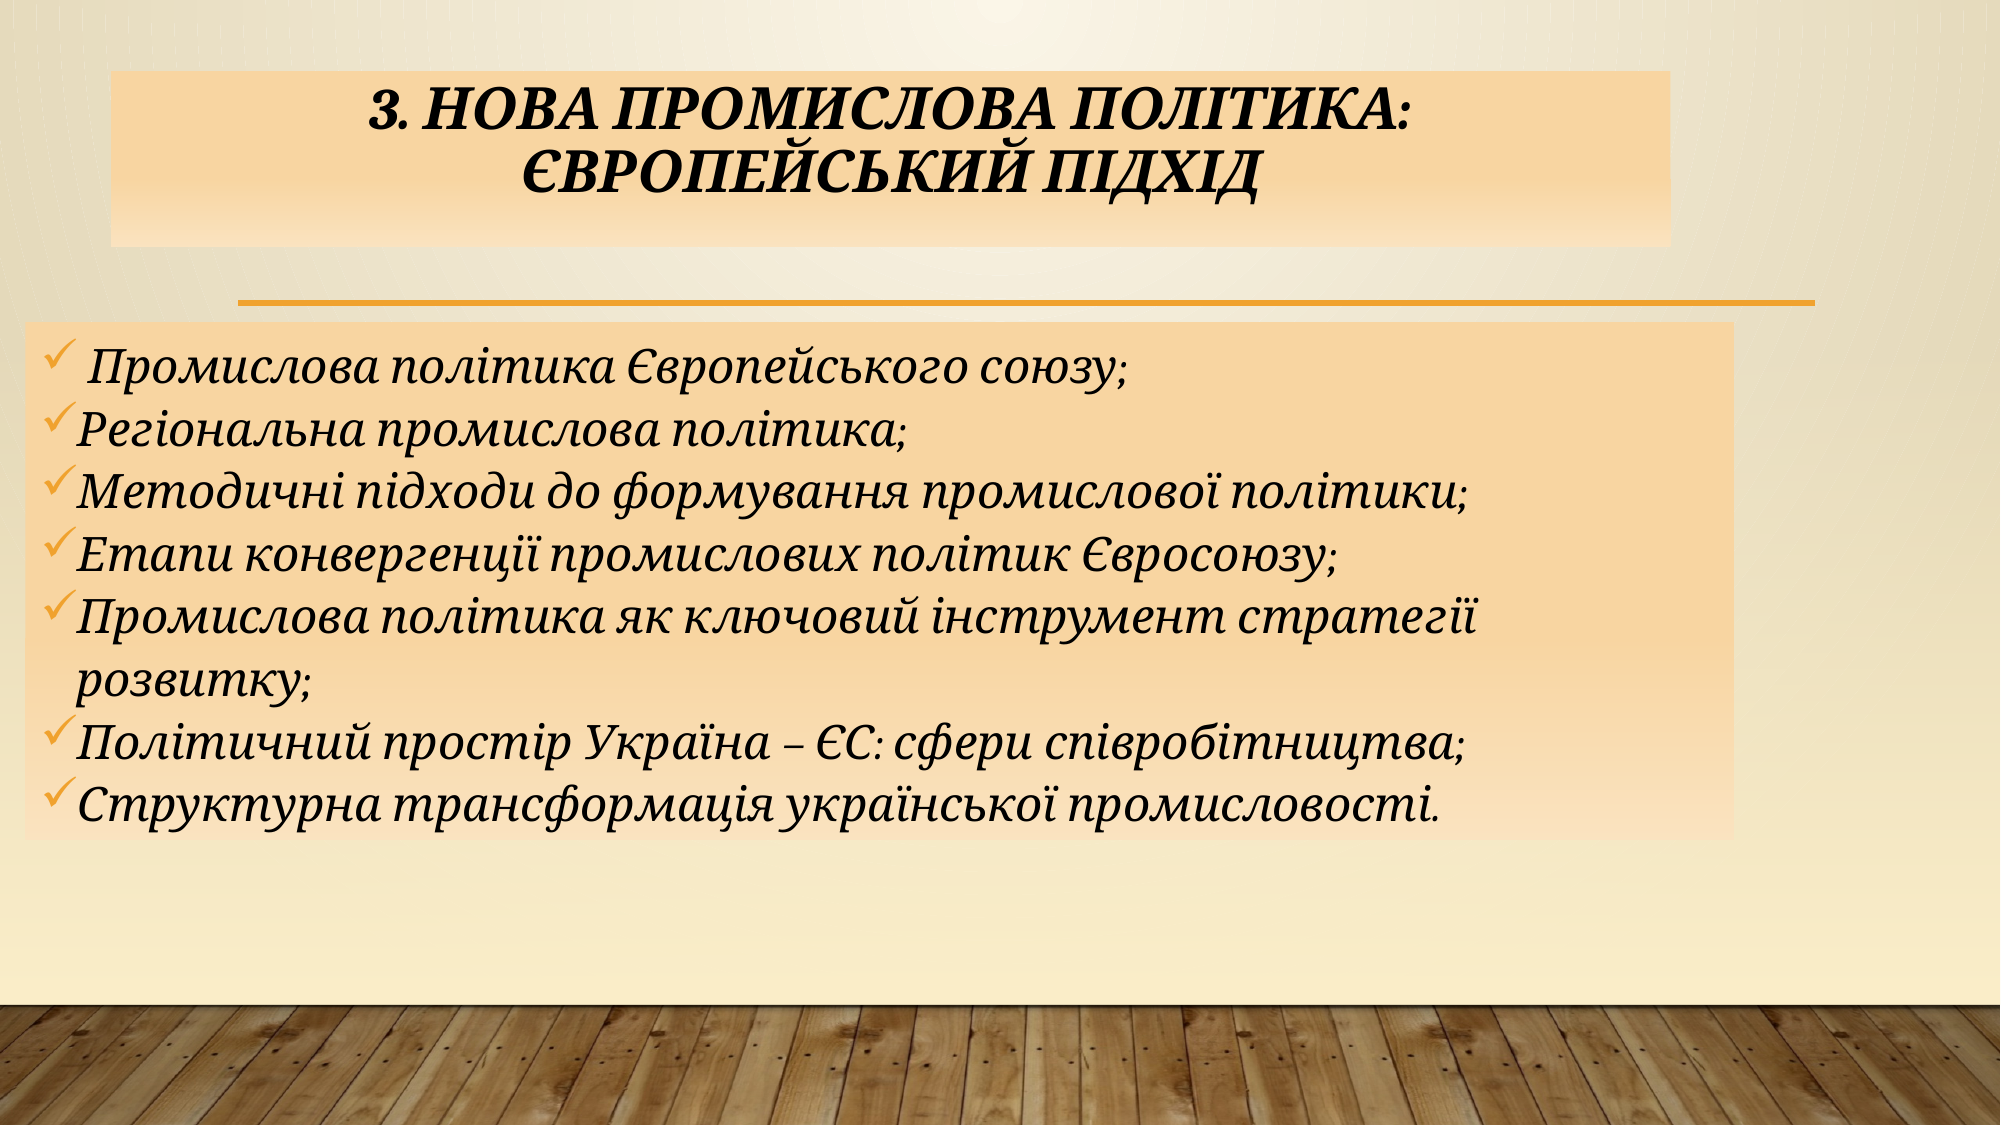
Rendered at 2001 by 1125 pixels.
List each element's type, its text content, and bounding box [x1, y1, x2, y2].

title 3. Нова промислова політика: європейський підхід [111, 71, 1671, 247]
picture [0, 1005, 2000, 1125]
list Промислова політика Європейського союзу; Регіональна промислова політика; Методичні підходи до формування промислової політики; Етапи конвергенції промислових політик Євросоюзу; Промислова політика як ключовий інструмент стратегії розвитку; Політичний простір Україна – ЄС: сфери співробітництва; Структурна трансформація української промисловості. [25, 322, 1734, 840]
